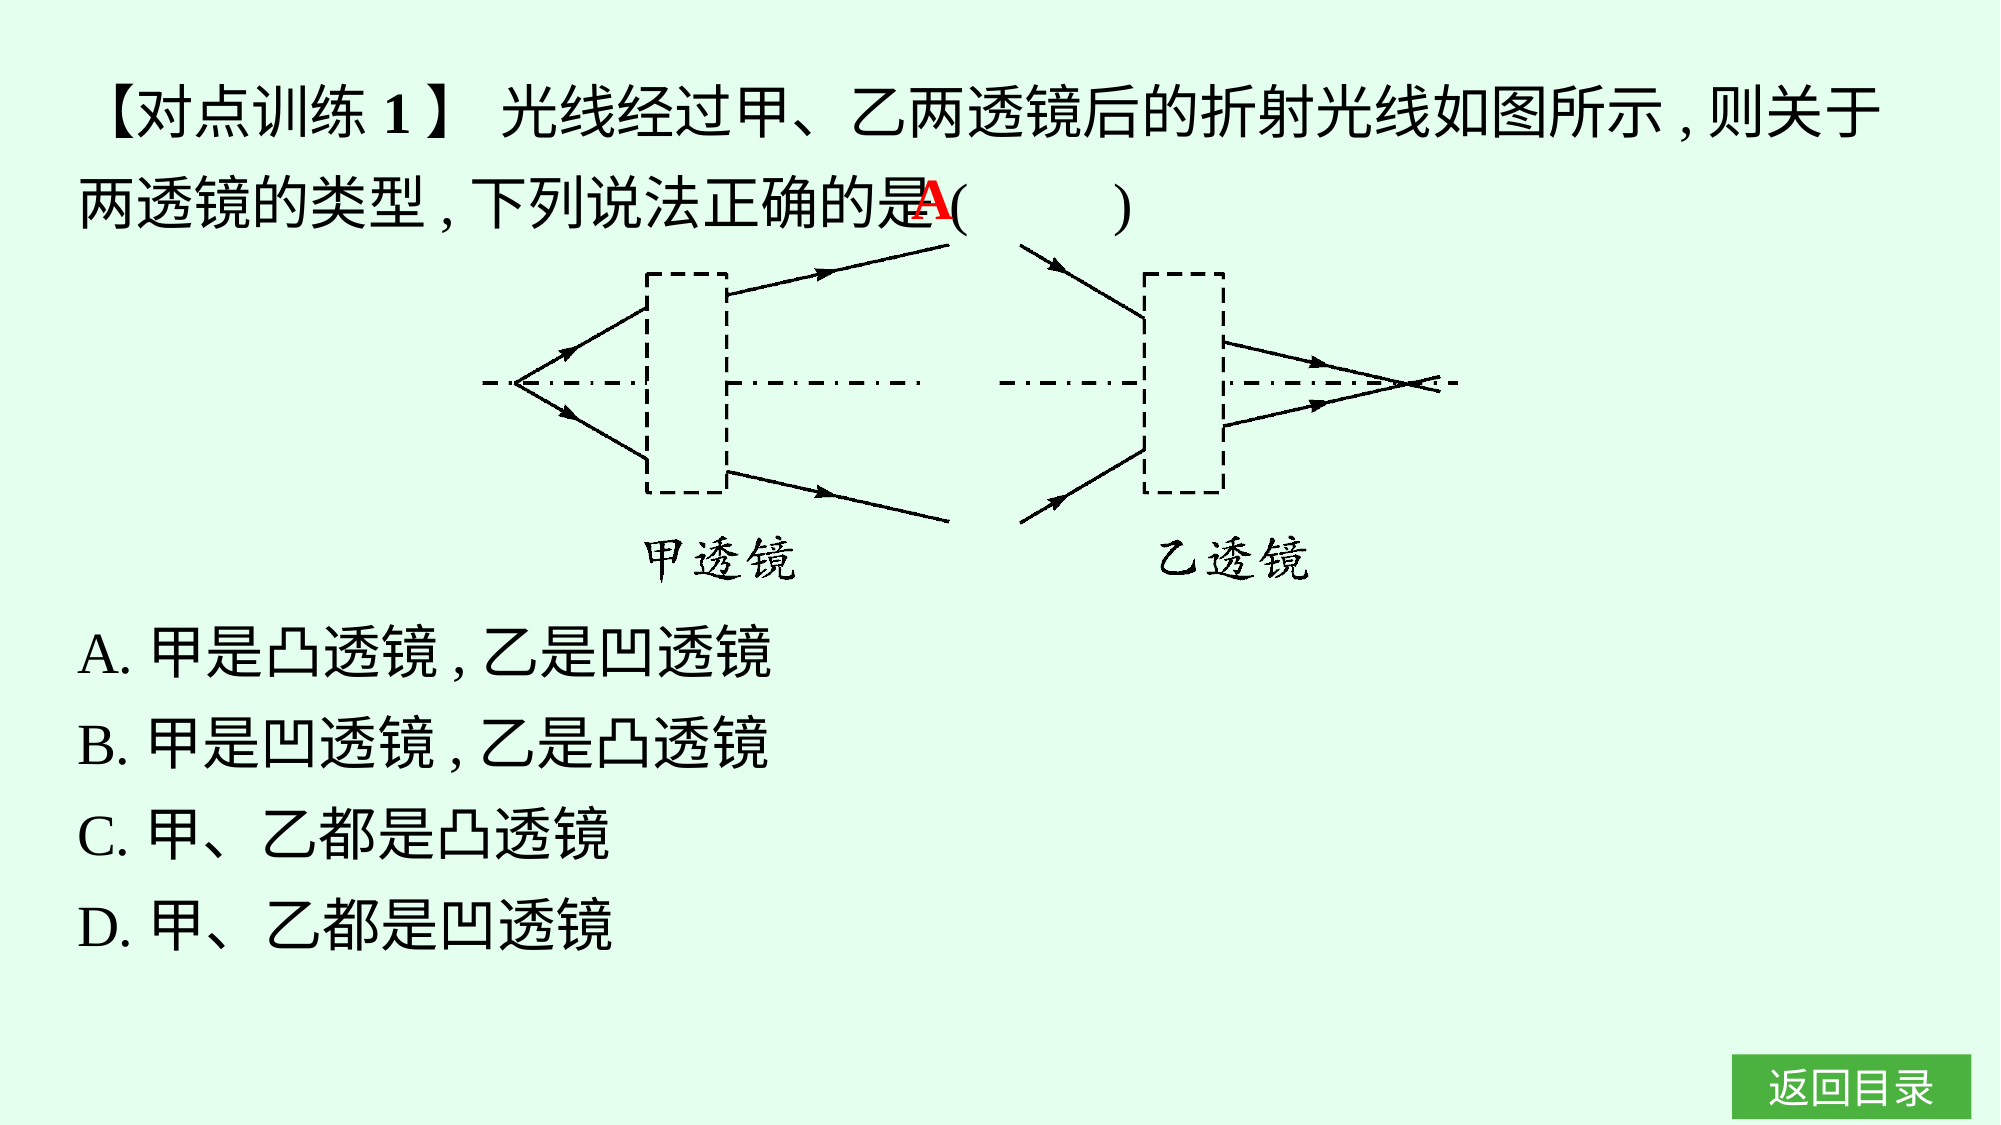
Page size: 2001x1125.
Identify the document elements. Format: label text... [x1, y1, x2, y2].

text_box A [896, 140, 968, 239]
text_box 【对点训练1】 光线经过甲、乙两透镜后的折射光线如图所示,则关于两透镜的类型,下列说法正确的是( ) [62, 47, 1938, 244]
text_box A.甲是凸透镜,乙是凹透镜 B.甲是凹透镜,乙是凸透镜 C.甲、乙都是凸透镜 D.甲、乙都是凹透镜 [62, 586, 1938, 965]
picture [478, 240, 1459, 584]
